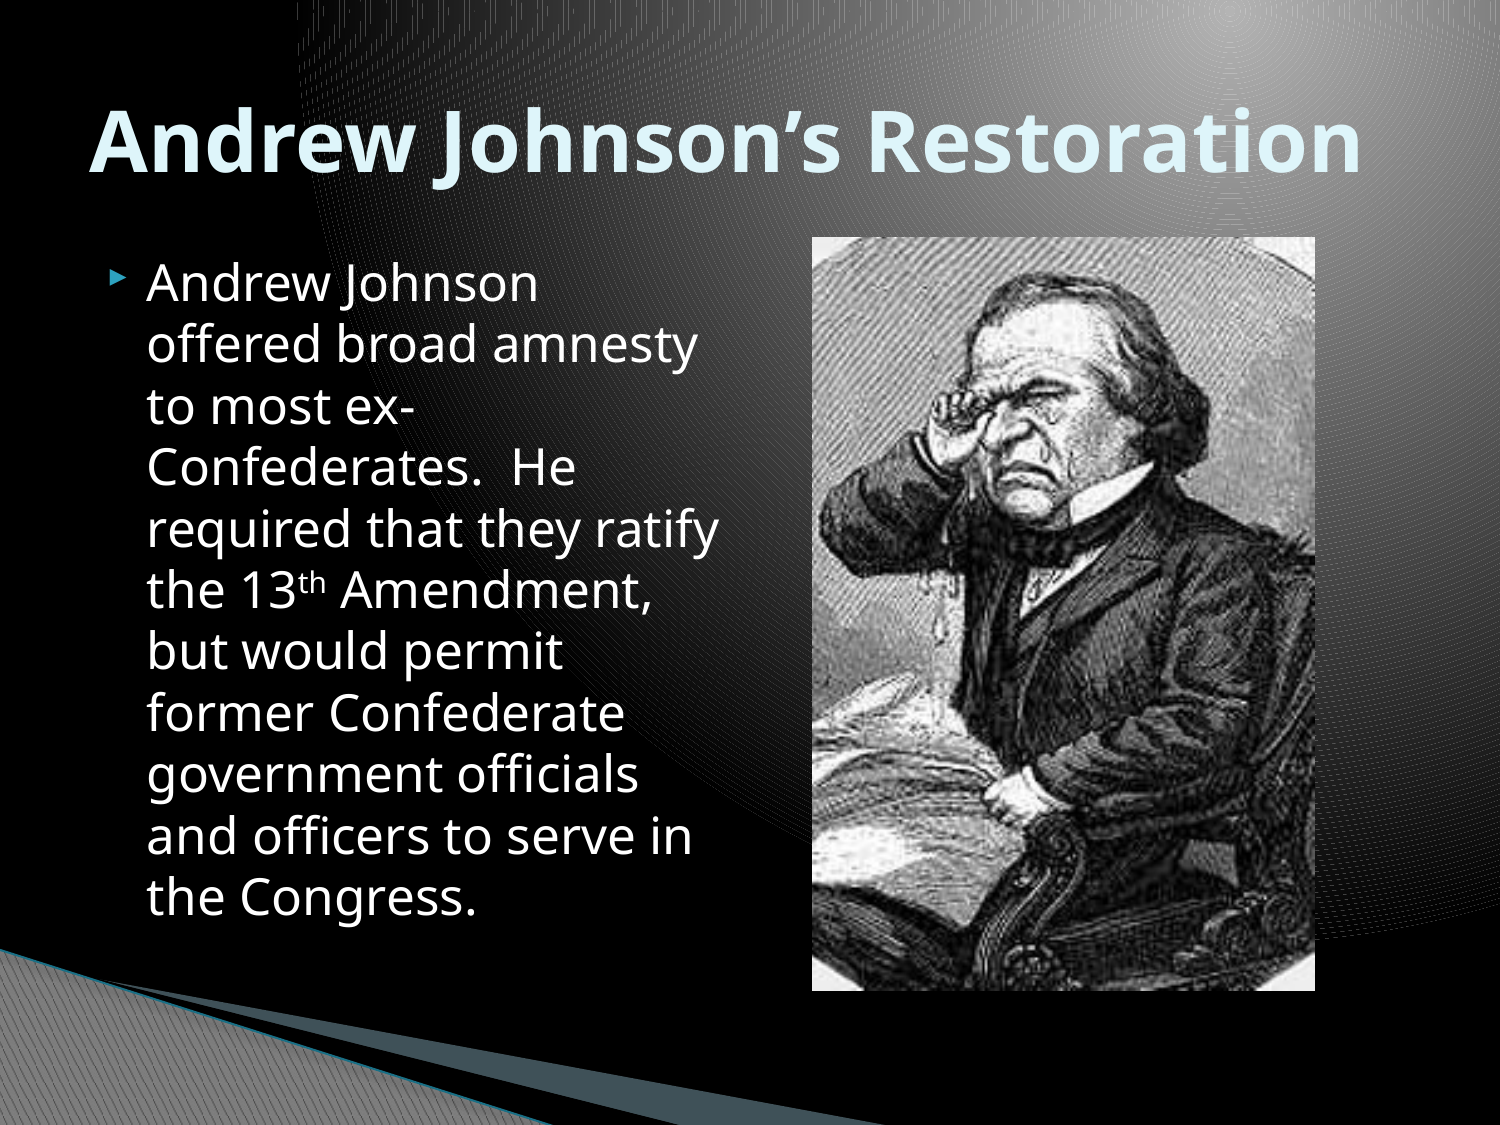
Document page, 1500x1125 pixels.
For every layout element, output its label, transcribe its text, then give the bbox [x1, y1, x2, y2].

picture [0, 952, 543, 1125]
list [812, 237, 1315, 991]
title Andrew Johnson’s Restoration [75, 45, 1425, 233]
list Andrew Johnson offered broad amnesty to most ex-Confederates. He required that they ratify the 13th Amendment, but would permit former Confederate government officials and officers to serve in the Congress. [75, 243, 738, 986]
